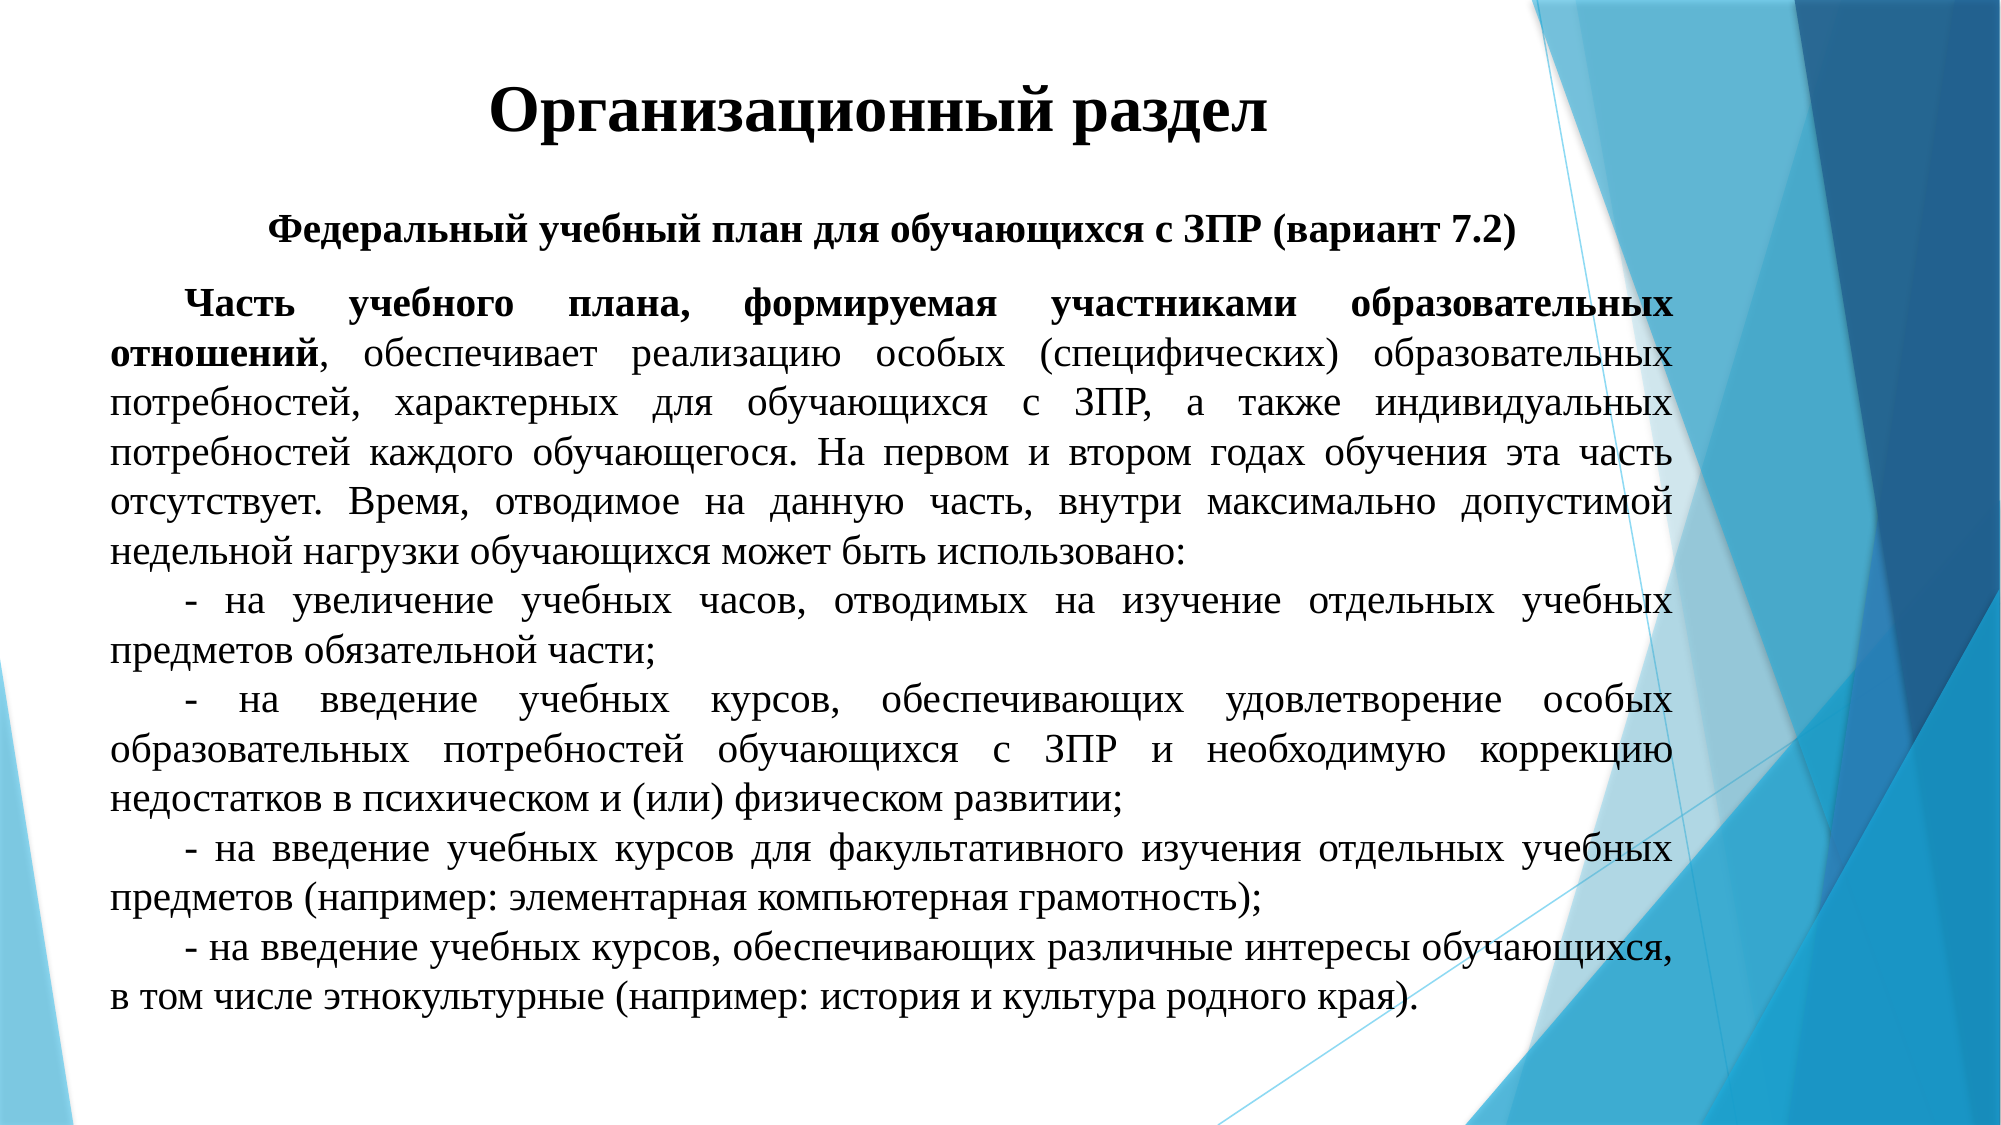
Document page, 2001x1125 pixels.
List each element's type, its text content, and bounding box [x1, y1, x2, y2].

title Организационный раздел [173, 57, 1585, 193]
list Федеральный учебный план для обучающихся с ЗПР (вариант 7.2) Часть учебного плана, формируемая участниками образовательных отношений, обеспечивает реализацию особых (специфических) образовательных потребностей, характерных для обучающихся с ЗПР, а также индивидуальных потребностей каждого обучающегося. На первом и втором годах обучения эта часть отсутствует. Время, отводимое на данную часть, внутри максимально допустимой недельной нагрузки обучающихся может быть использовано: - на увеличение учебных часов, отводимых на изучение отдельных учебных предметов обязательной части; - на введение учебных курсов, обеспечивающих удовлетворение особых образовательных потребностей обучающихся с ЗПР и необходимую коррекцию недостатков в психическом и (или) физическом развитии; - на введение учебных курсов для факультативного изучения отдельных учебных предметов (например: элементарная компьютерная грамотность); - на введение учебных курсов, обеспечивающих различные интересы обучающихся, в том числе этнокультурные (например: история и культура родного края). [95, 193, 1689, 1083]
